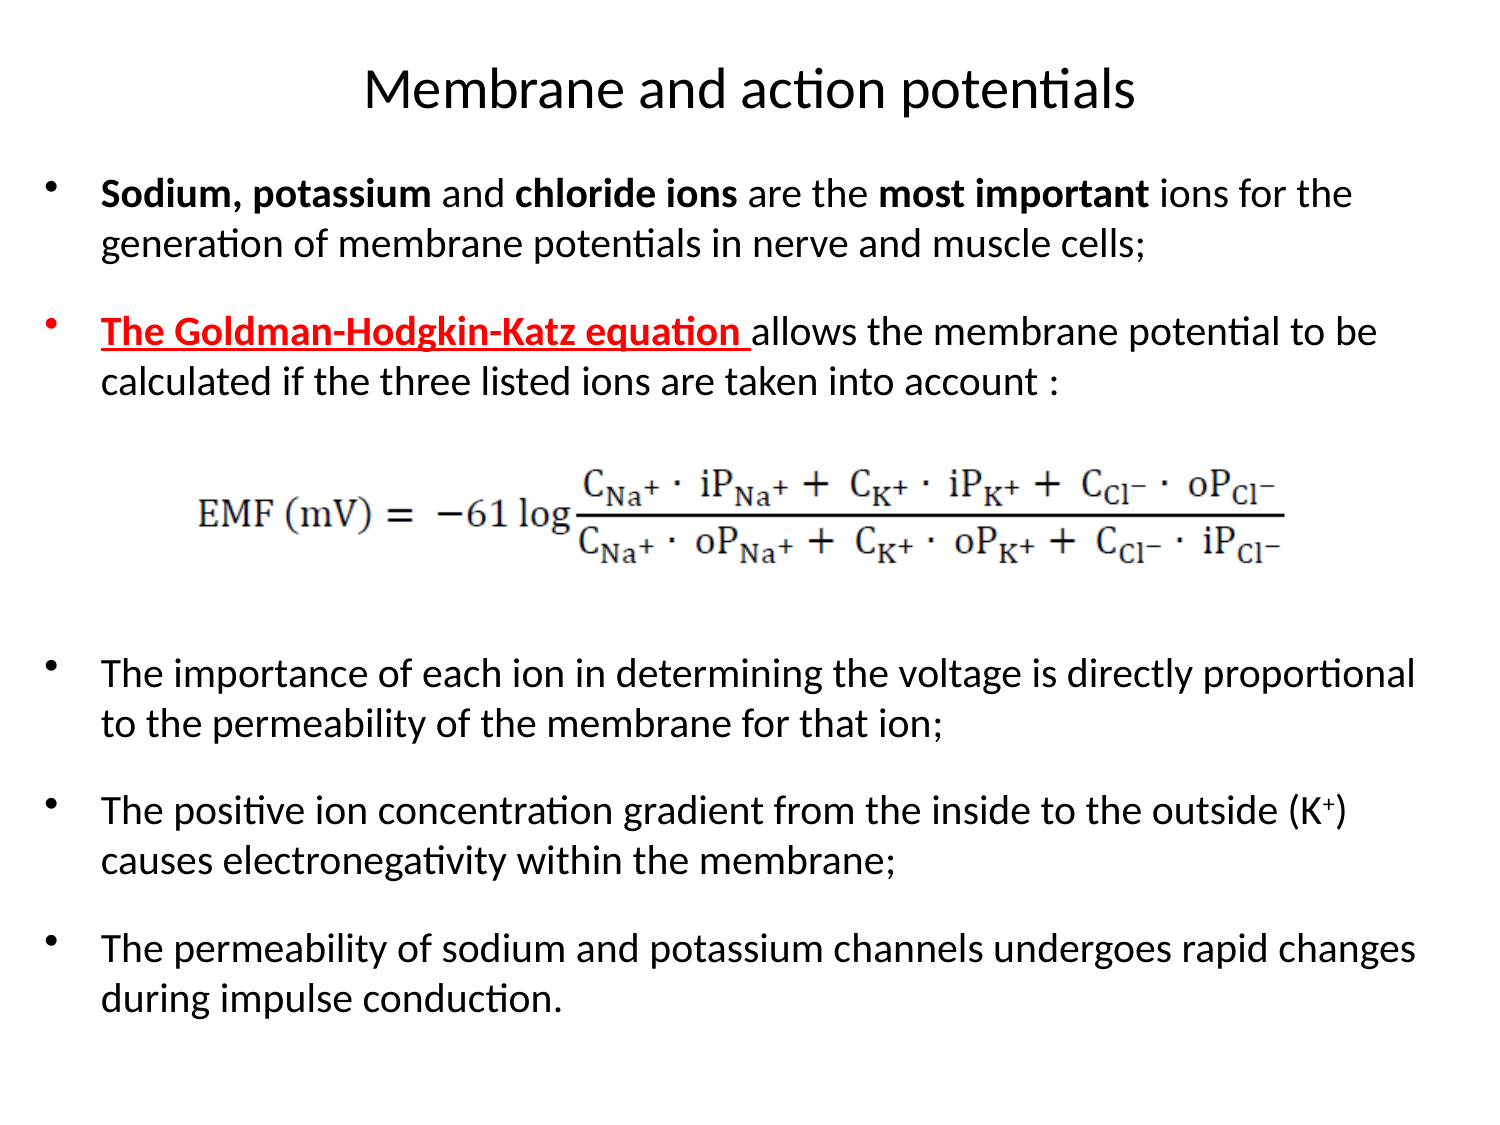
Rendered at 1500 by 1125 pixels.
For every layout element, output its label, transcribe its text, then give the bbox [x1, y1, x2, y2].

list Sodium, potassium and chloride ions are the most important ions for the generation of membrane potentials in nerve and muscle cells; The Goldman-Hodgkin-Katz equation allows the membrane potential to be calculated if the three listed ions are taken into account : The importance of each ion in determining the voltage is directly proportional to the permeability of the membrane for that ion; The positive ion concentration gradient from the inside to the outside (K+) causes electronegativity within the membrane; The permeability of sodium and potassium channels undergoes rapid changes during impulse conduction. [29, 125, 1471, 1107]
picture [187, 457, 1313, 587]
text_box Membrane and action potentials [74, 45, 1425, 126]
